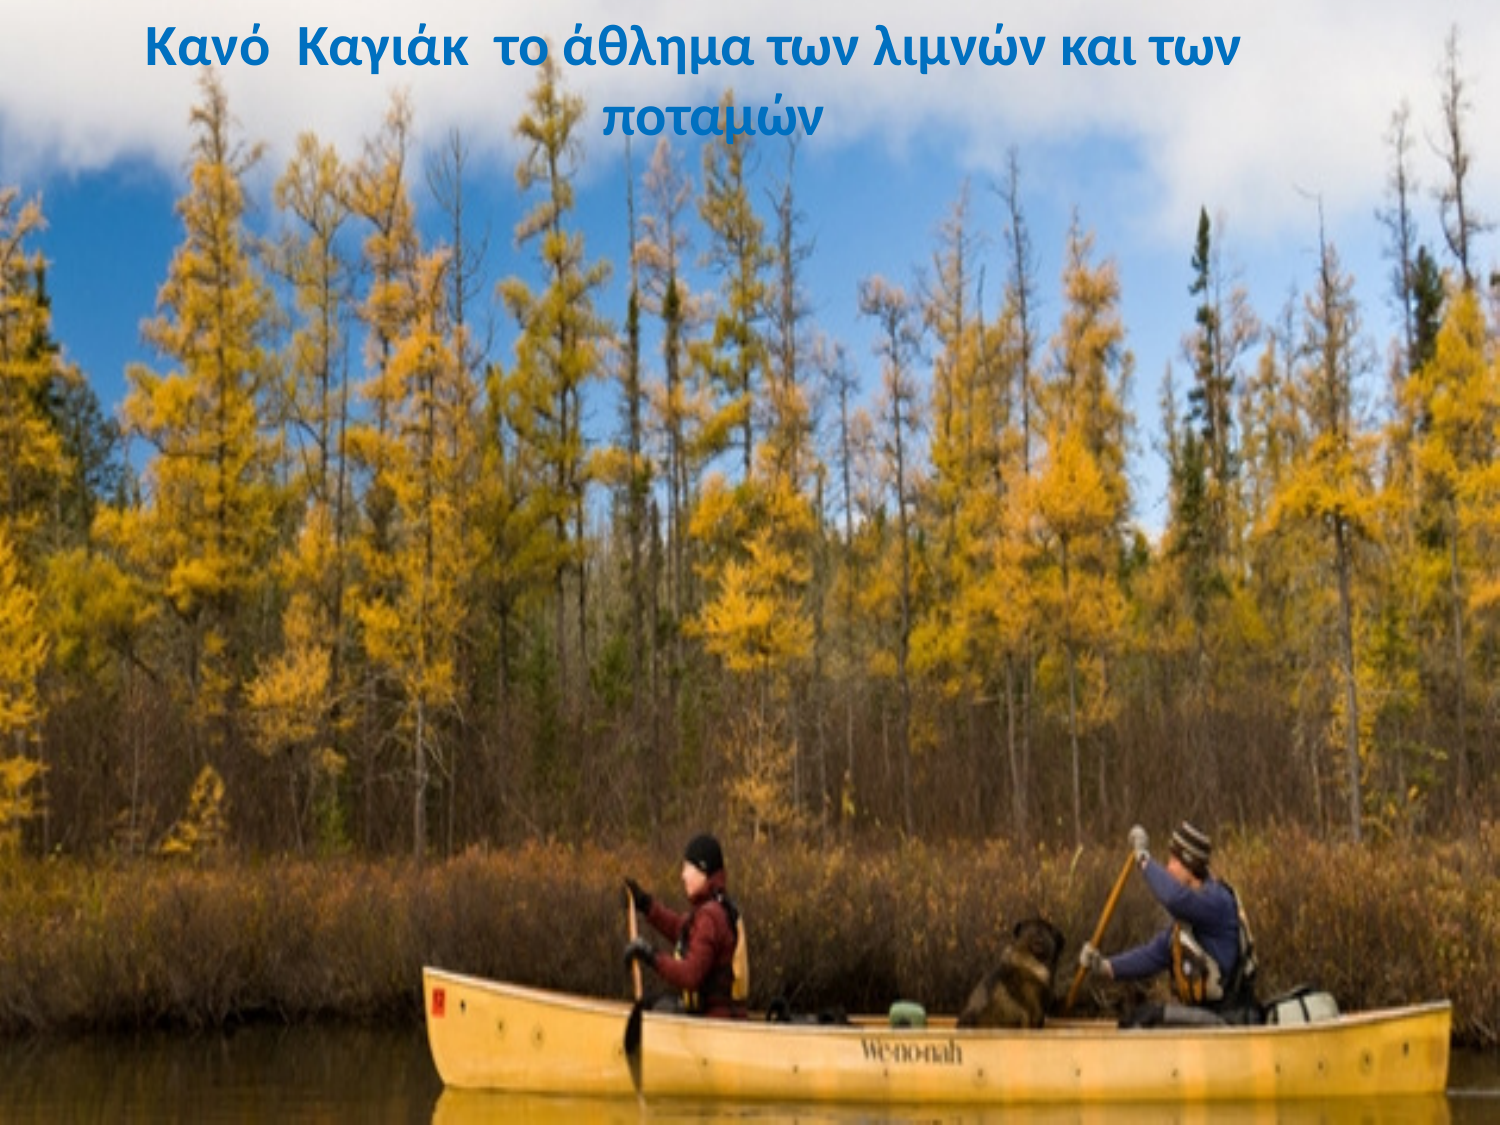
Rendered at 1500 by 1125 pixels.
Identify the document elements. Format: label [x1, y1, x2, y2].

list [4, 3, 1497, 1120]
